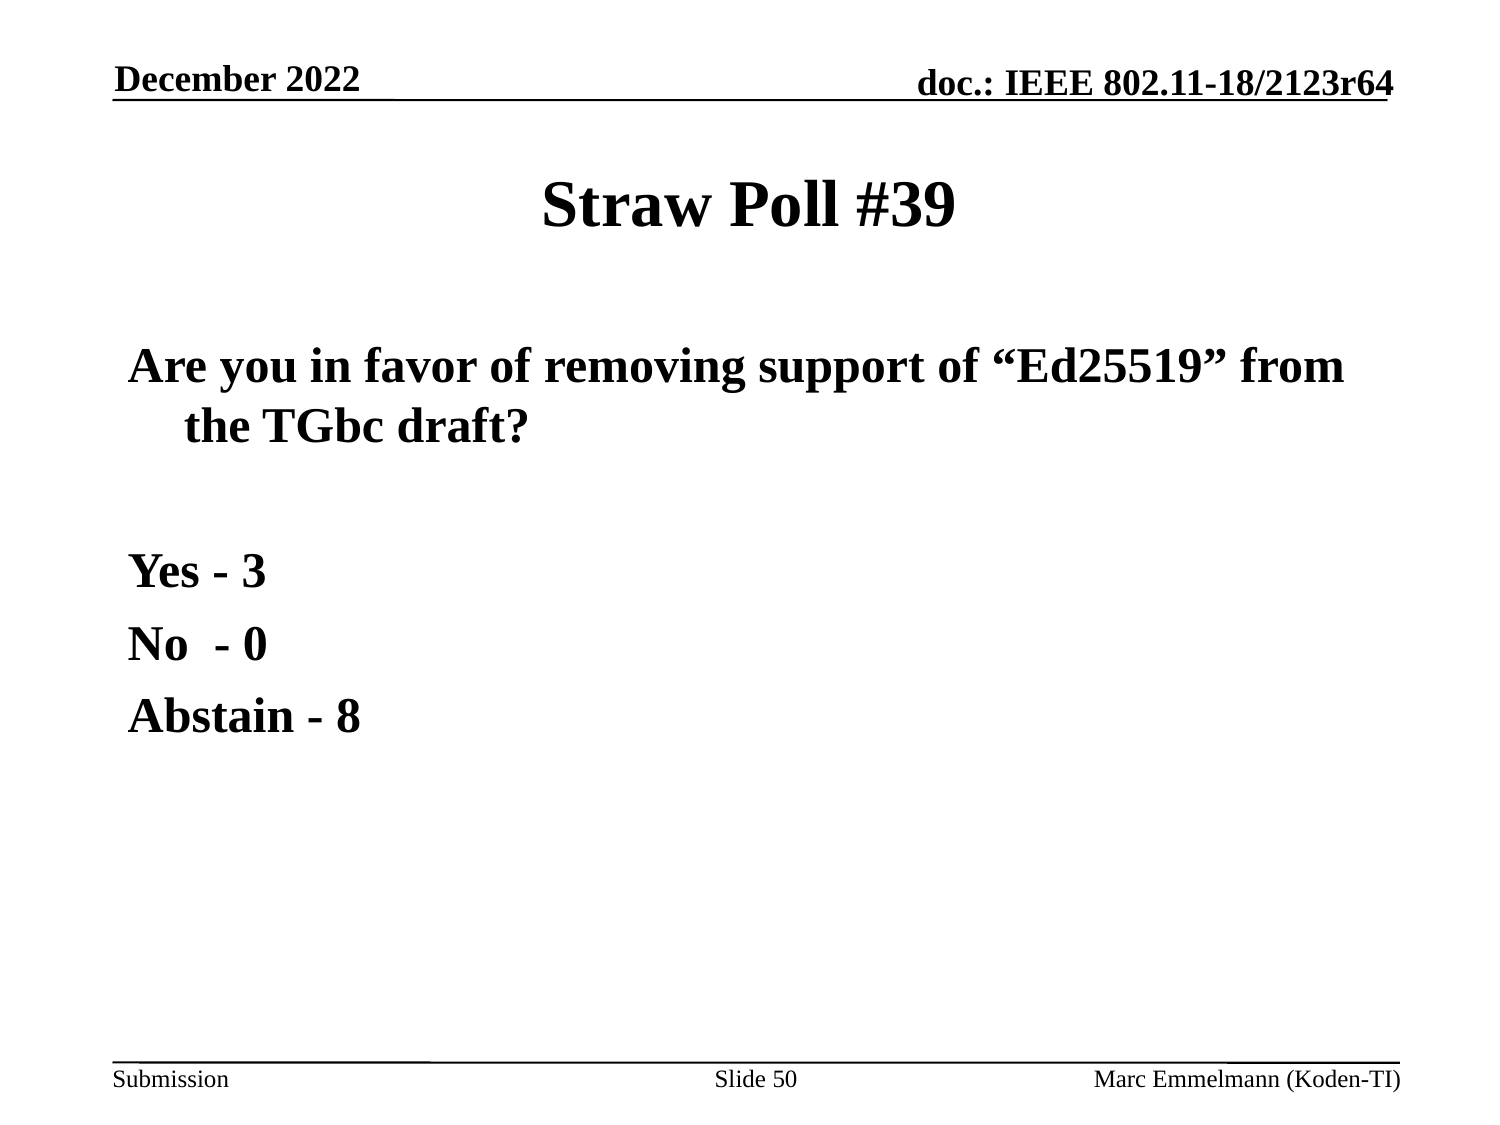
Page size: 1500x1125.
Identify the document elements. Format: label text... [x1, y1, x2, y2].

title Straw Poll #39 [112, 112, 1388, 288]
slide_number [114, 54, 423, 100]
footer Marc Emmelmann (Koden-TI) [878, 1061, 1402, 1093]
slide_number Slide 50 [712, 1061, 800, 1123]
list Are you in favor of removing support of “Ed25519” from the TGbc draft? Yes - 3 No - 0 Abstain - 8 [112, 324, 1388, 1000]
